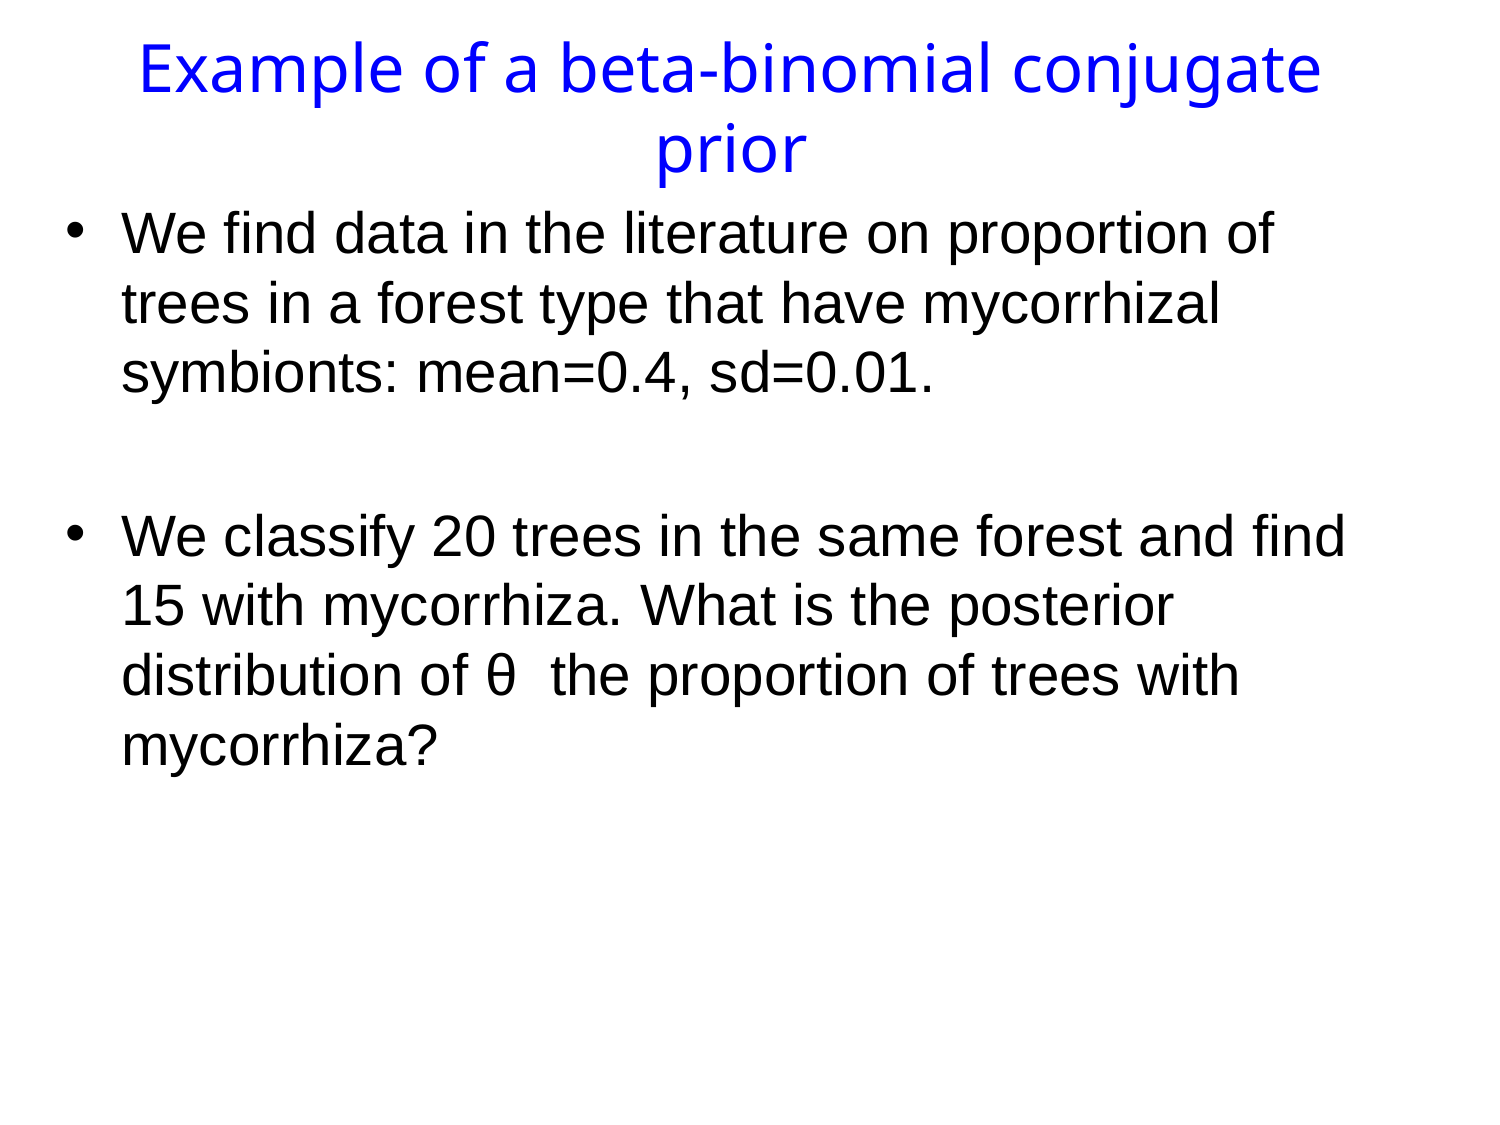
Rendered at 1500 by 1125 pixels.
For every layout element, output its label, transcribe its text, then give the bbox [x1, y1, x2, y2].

title Example of a beta-binomial conjugate prior [37, 12, 1425, 200]
list We find data in the literature on proportion of trees in a forest type that have mycorrhizal symbionts: mean=0.4, sd=0.01. We classify 20 trees in the same forest and find 15 with mycorrhiza. What is the posterior distribution of θ the proportion of trees with mycorrhiza? [50, 187, 1400, 930]
